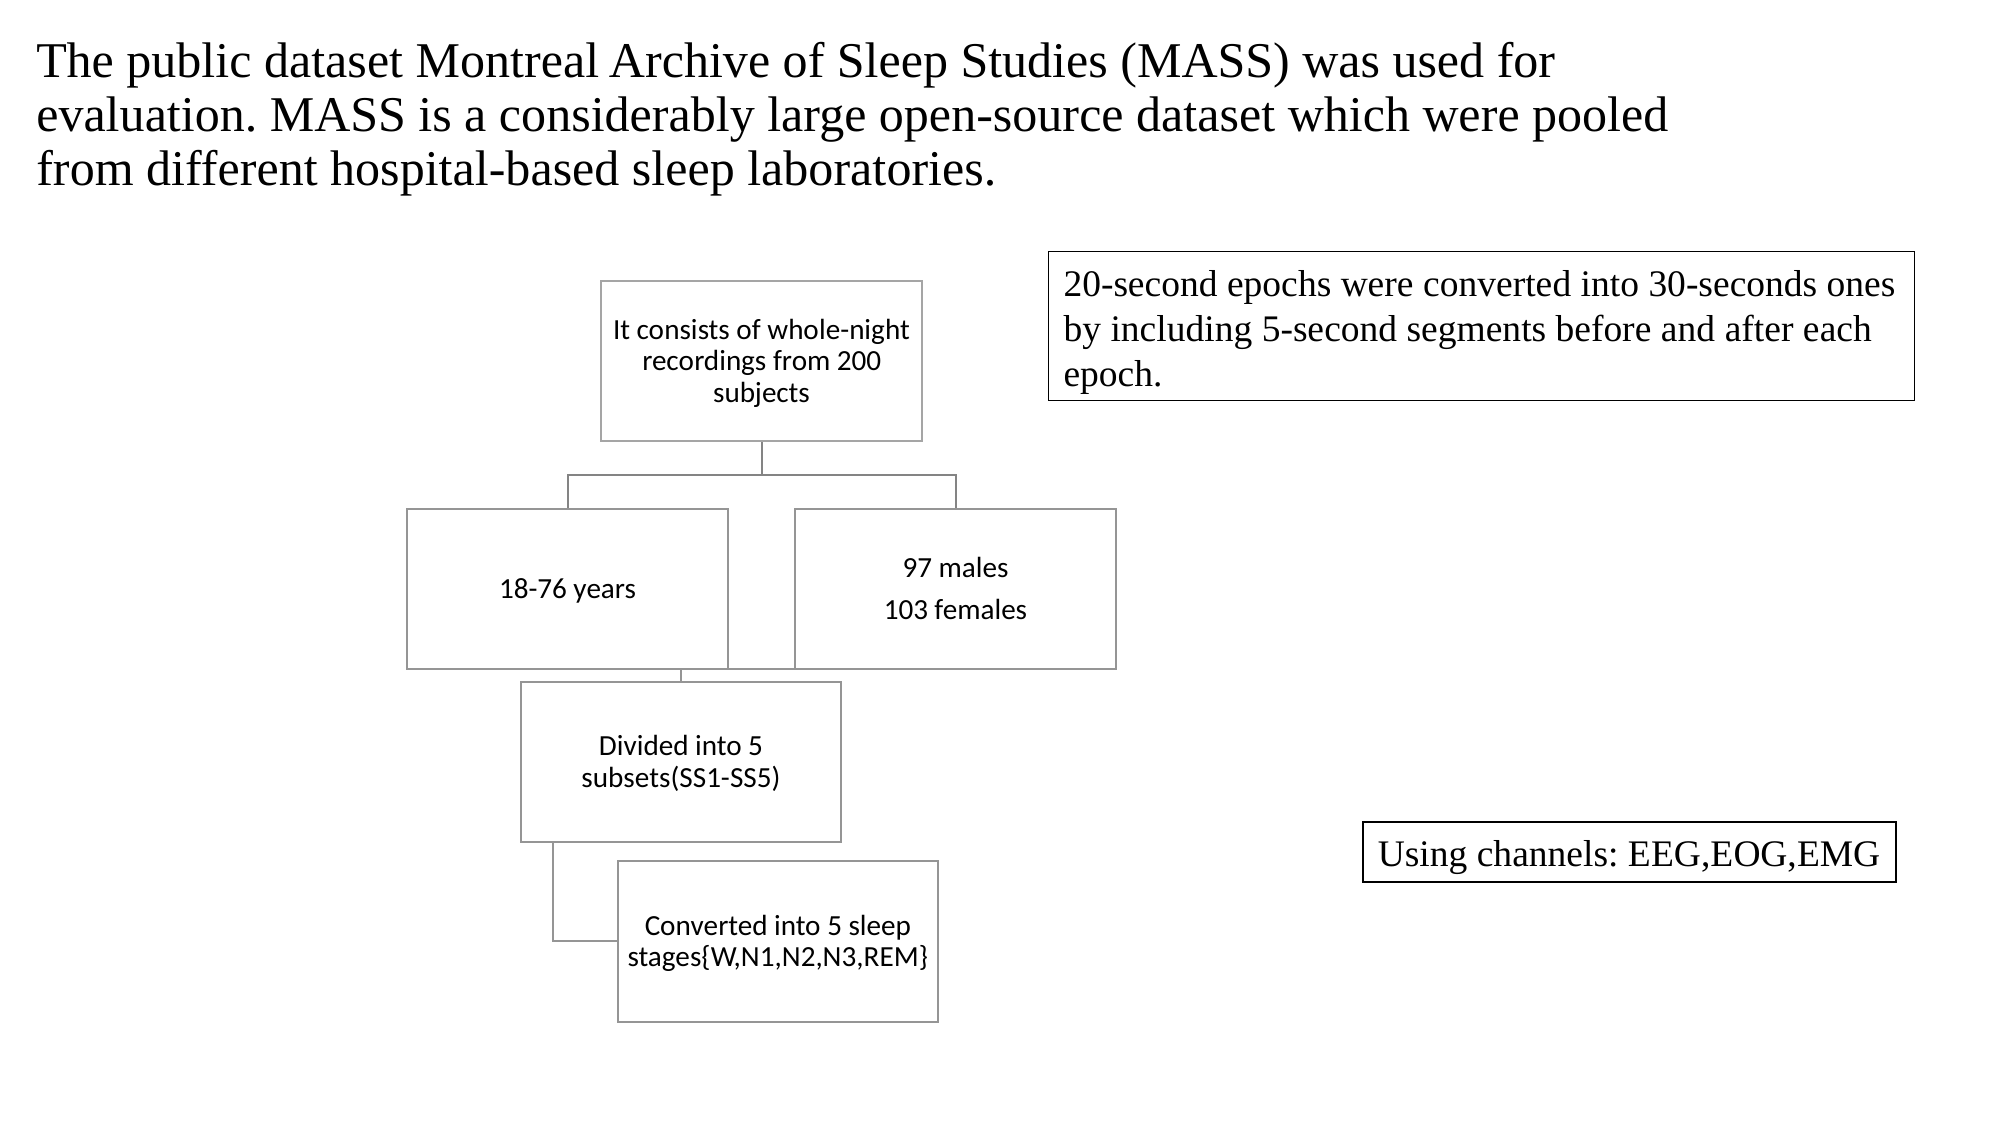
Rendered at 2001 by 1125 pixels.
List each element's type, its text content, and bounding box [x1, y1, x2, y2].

text_box Using channels: EEG,EOG,EMG [1362, 821, 1897, 883]
text_box 20-second epochs were converted into 30-seconds ones by including 5-second segments before and after each epoch. [1048, 251, 1915, 401]
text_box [353, 280, 1250, 1125]
list The public dataset Montreal Archive of Sleep Studies (MASS) was used for evaluation. MASS is a considerably large open-source dataset which were pooled from different hospital-based sleep laboratories. [21, 26, 1747, 252]
